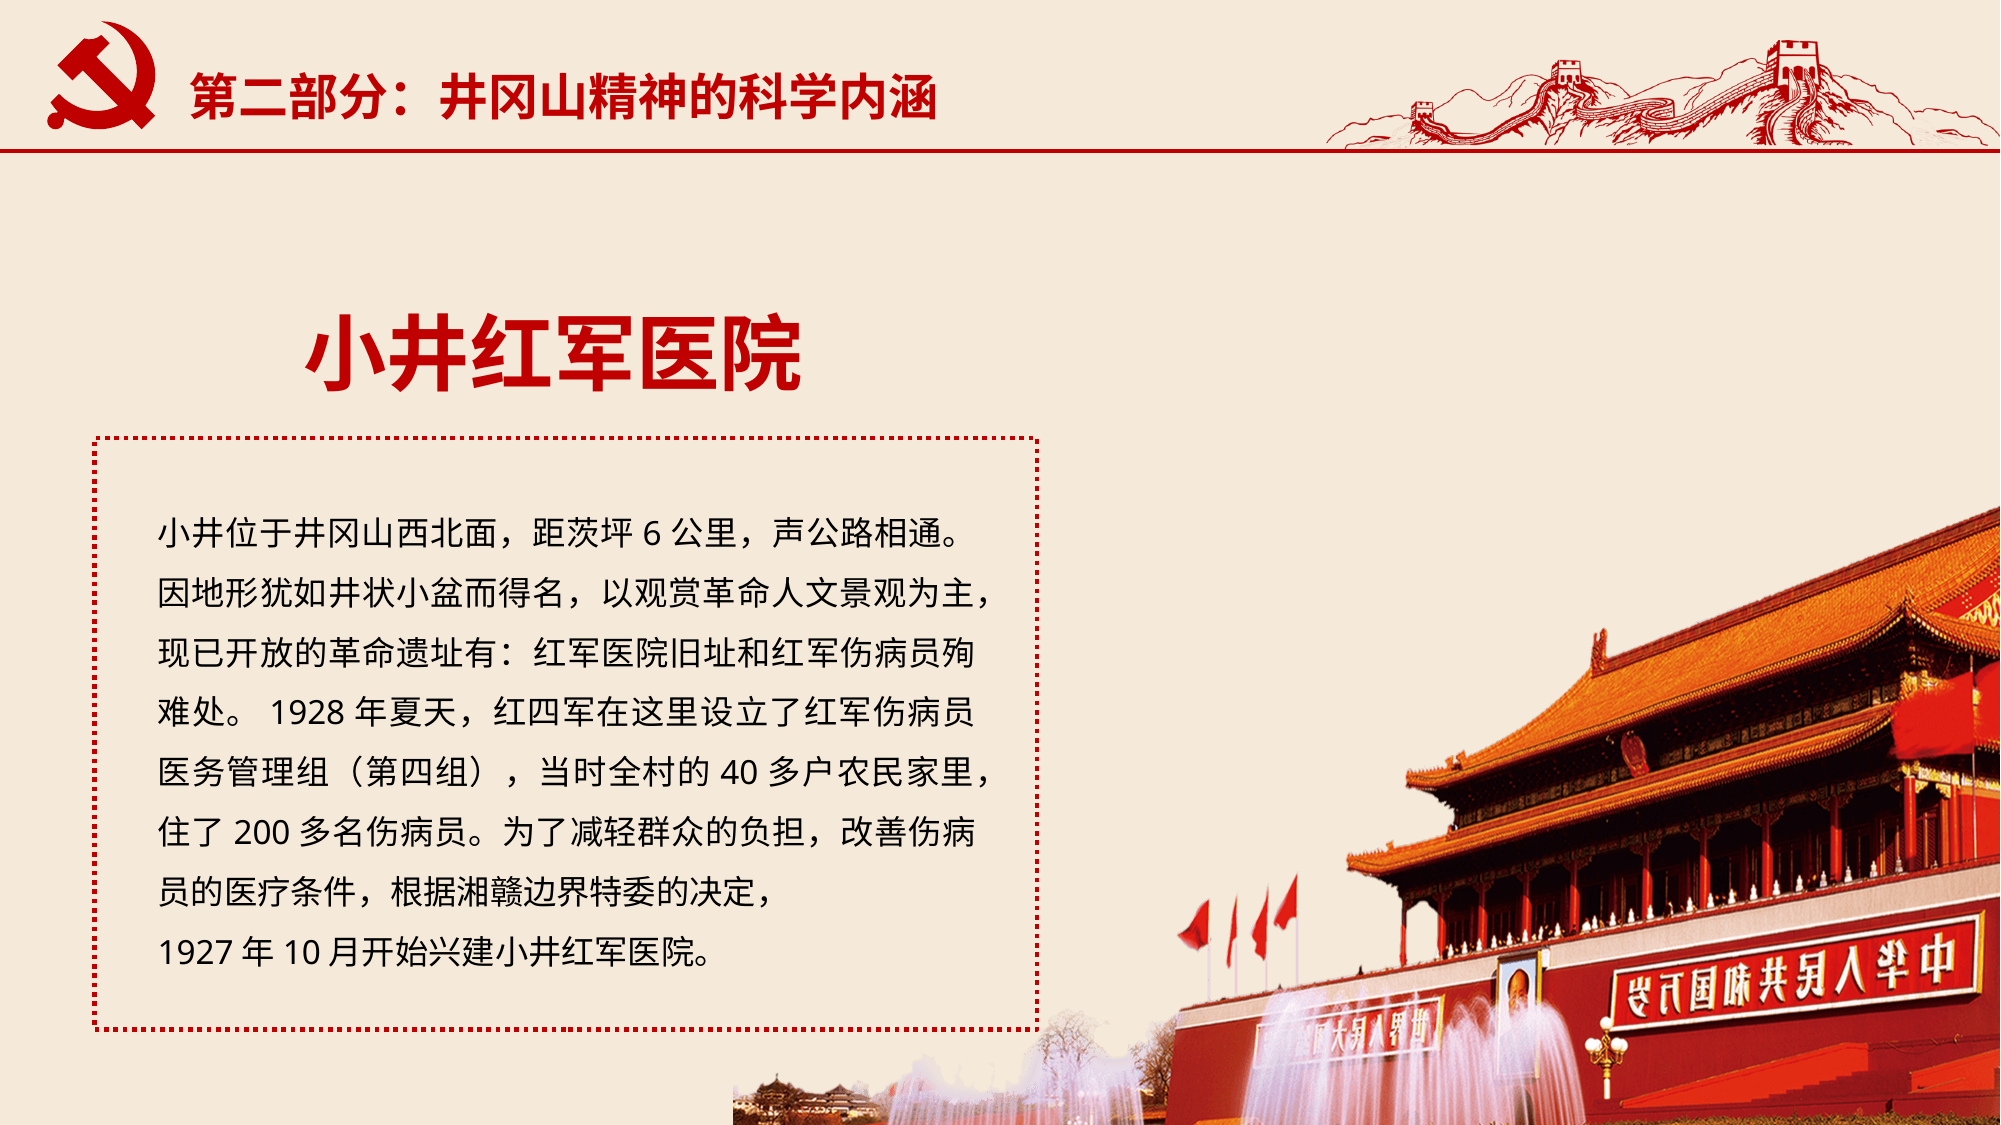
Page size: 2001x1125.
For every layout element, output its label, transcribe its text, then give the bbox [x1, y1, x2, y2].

text_box [47, 21, 156, 130]
text_box 小井红军医院 [69, 244, 1038, 410]
text_box 小井位于井冈山西北面，距茨坪6公里，声公路相通。因地形犹如井状小盆而得名，以观赏革命人文景观为主，现已开放的革命遗址有：红军医院旧址和红军伤病员殉难处。1928年夏天，红四军在这里设立了红军伤病员医务管理组（第四组），当时全村的40多户农民家里，住了200多名伤病员。为了减轻群众的负担，改善伤病员的医疗条件，根据湘赣边界特委的决定， 1927年10月开始兴建小井红军医院。 [142, 484, 991, 979]
text_box 第二部分：井冈山精神的科学内涵 [173, 57, 1038, 133]
picture [733, 504, 2000, 1125]
text_box [94, 438, 1038, 1030]
picture [1326, 40, 2000, 151]
